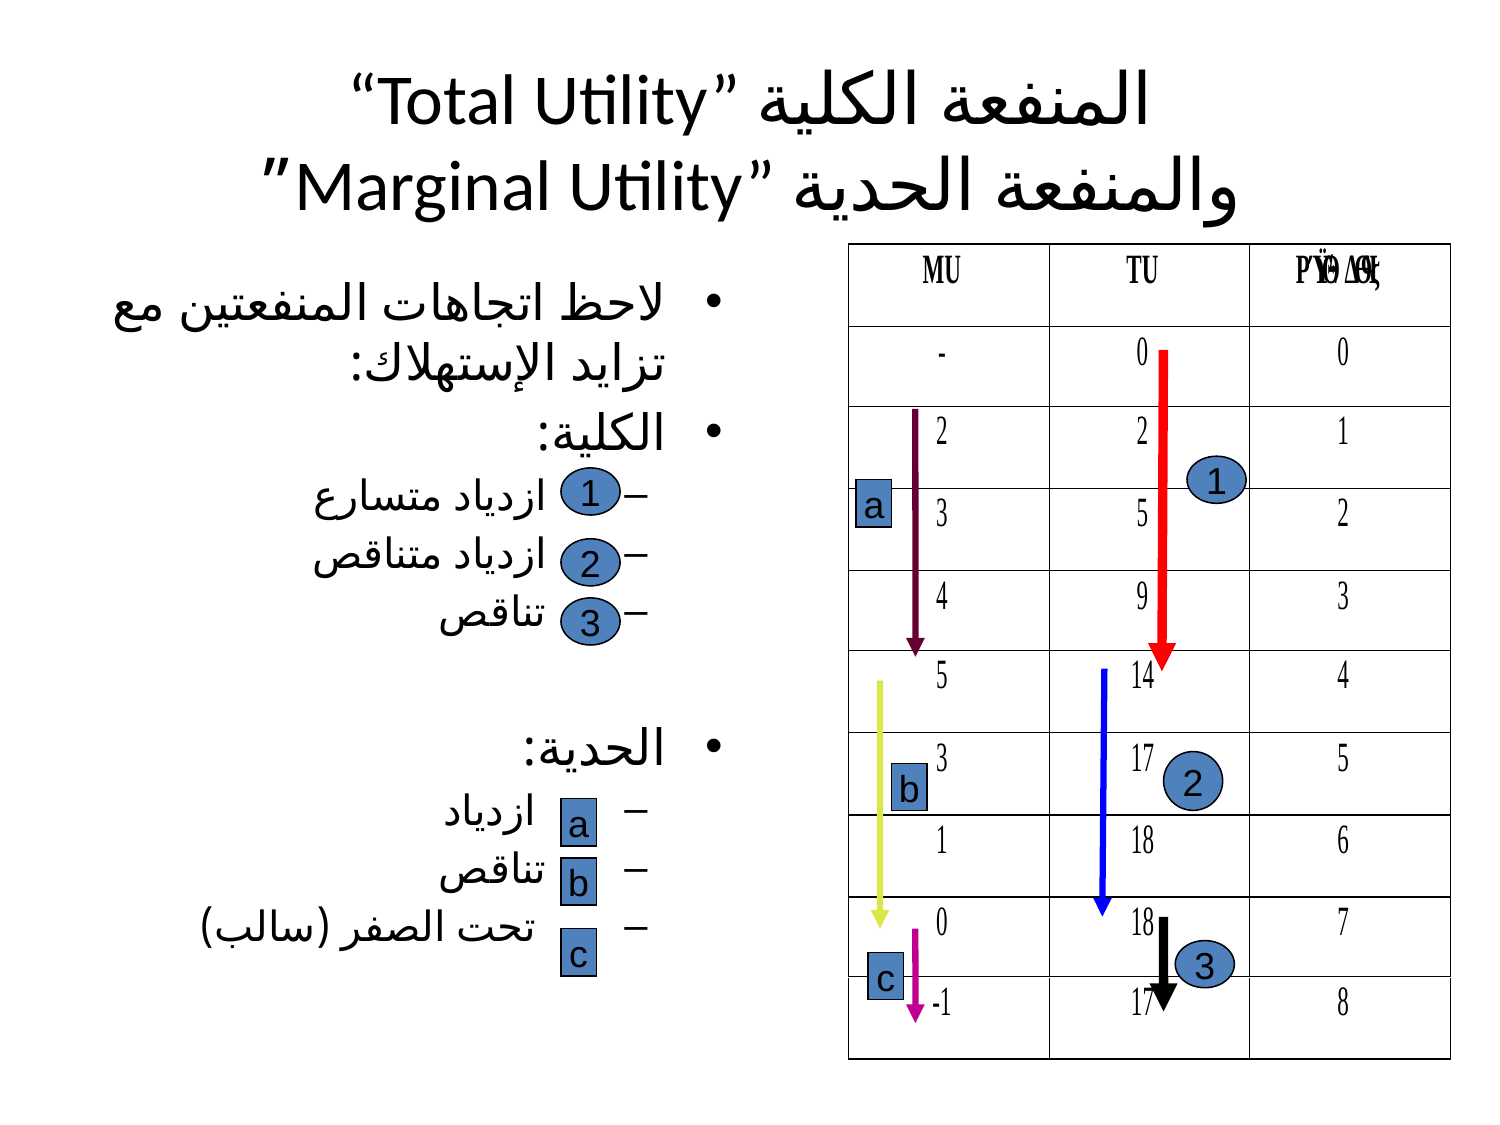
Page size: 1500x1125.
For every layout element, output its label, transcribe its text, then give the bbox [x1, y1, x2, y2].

text_box c [560, 928, 597, 977]
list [796, 243, 1500, 1095]
text_box a [560, 798, 597, 847]
text_box 2 [560, 538, 621, 586]
text_box b [560, 857, 597, 906]
list لاحظ اتجاهات المنفعتين مع تزايد الإستهلاك: الكلية: ازدياد متسارع ازدياد متناقص تناقص الحدية: ازدياد تناقص تحت الصفر (سالب) [75, 262, 738, 1005]
text_box 3 [560, 597, 621, 646]
text_box 1 [560, 467, 621, 516]
title “Total Utility” المنفعة الكلية ”Marginal Utility” والمنفعة الحدية [75, 45, 1425, 233]
